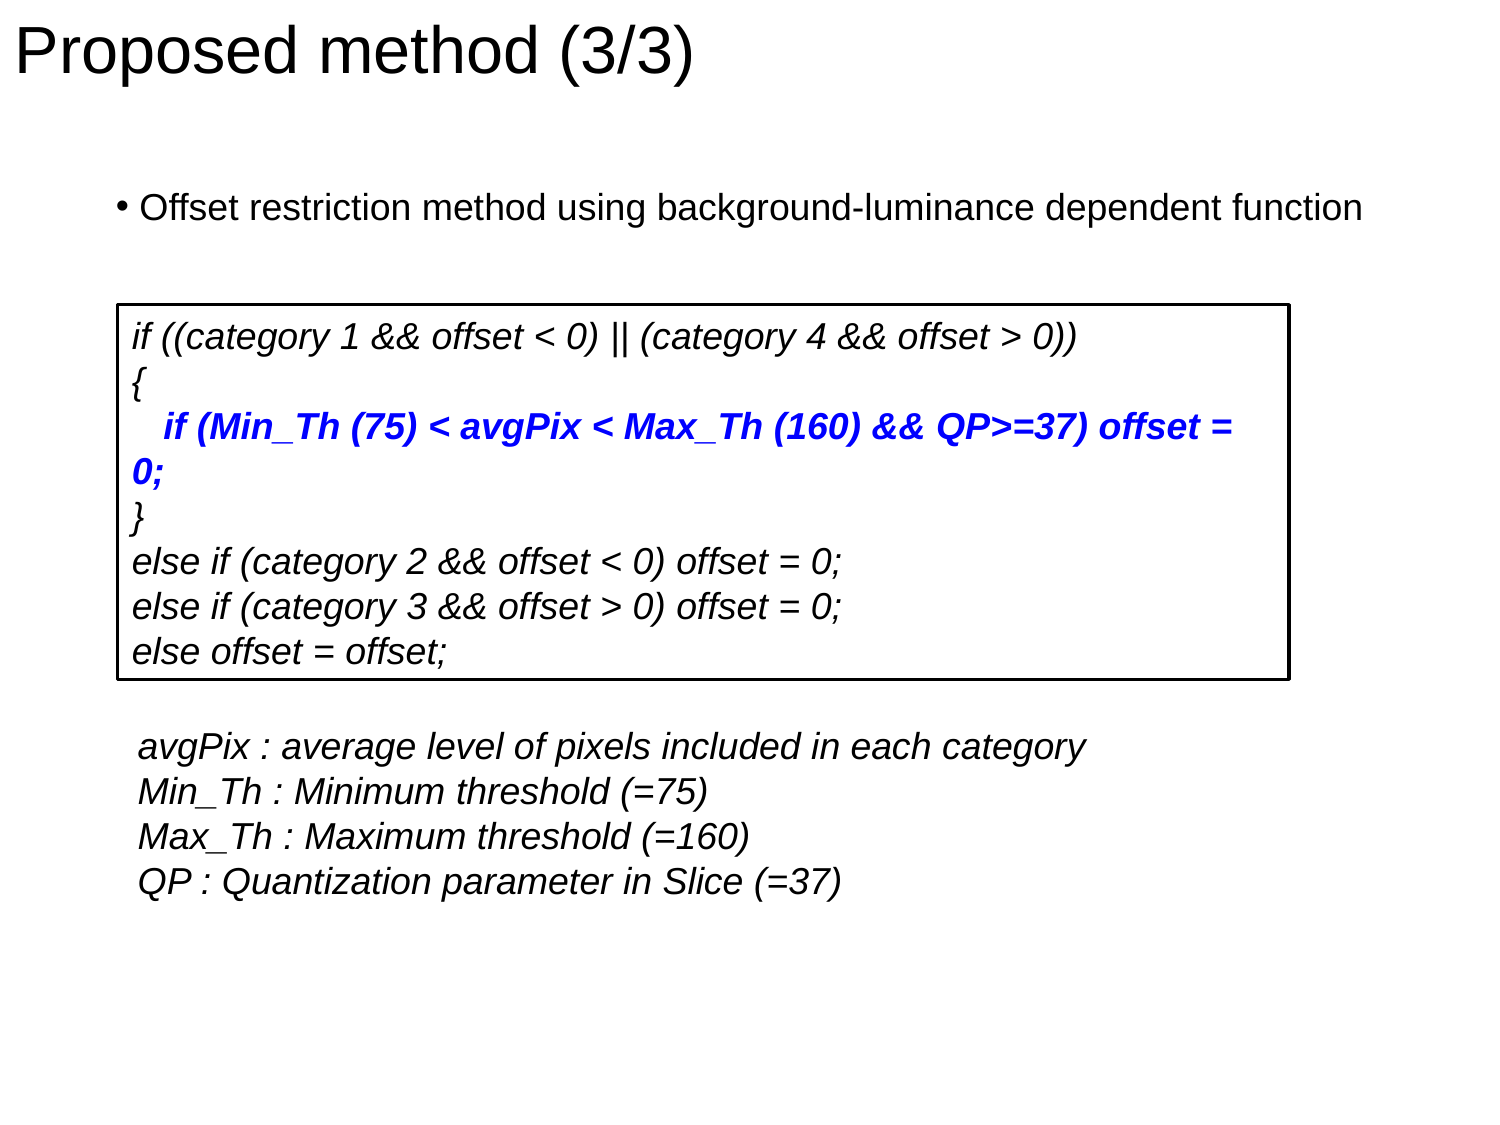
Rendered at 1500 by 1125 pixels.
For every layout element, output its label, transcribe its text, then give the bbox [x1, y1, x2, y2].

text_box if ((category 1 && offset < 0) || (category 4 && offset > 0)) { if (Min_Th (75) < avgPix < Max_Th (160) && QP>=37) offset = 0; } else if (category 2 && offset < 0) offset = 0; else if (category 3 && offset > 0) offset = 0; else offset = offset; [117, 304, 1289, 680]
text_box Proposed method (3/3) [0, 0, 1500, 95]
text_box Offset restriction method using background-luminance dependent function [100, 175, 1379, 236]
text_box avgPix : average level of pixels included in each category Min_Th : Minimum threshold (=75) Max_Th : Maximum threshold (=160) QP : Quantization parameter in Slice (=37) [122, 714, 1101, 910]
